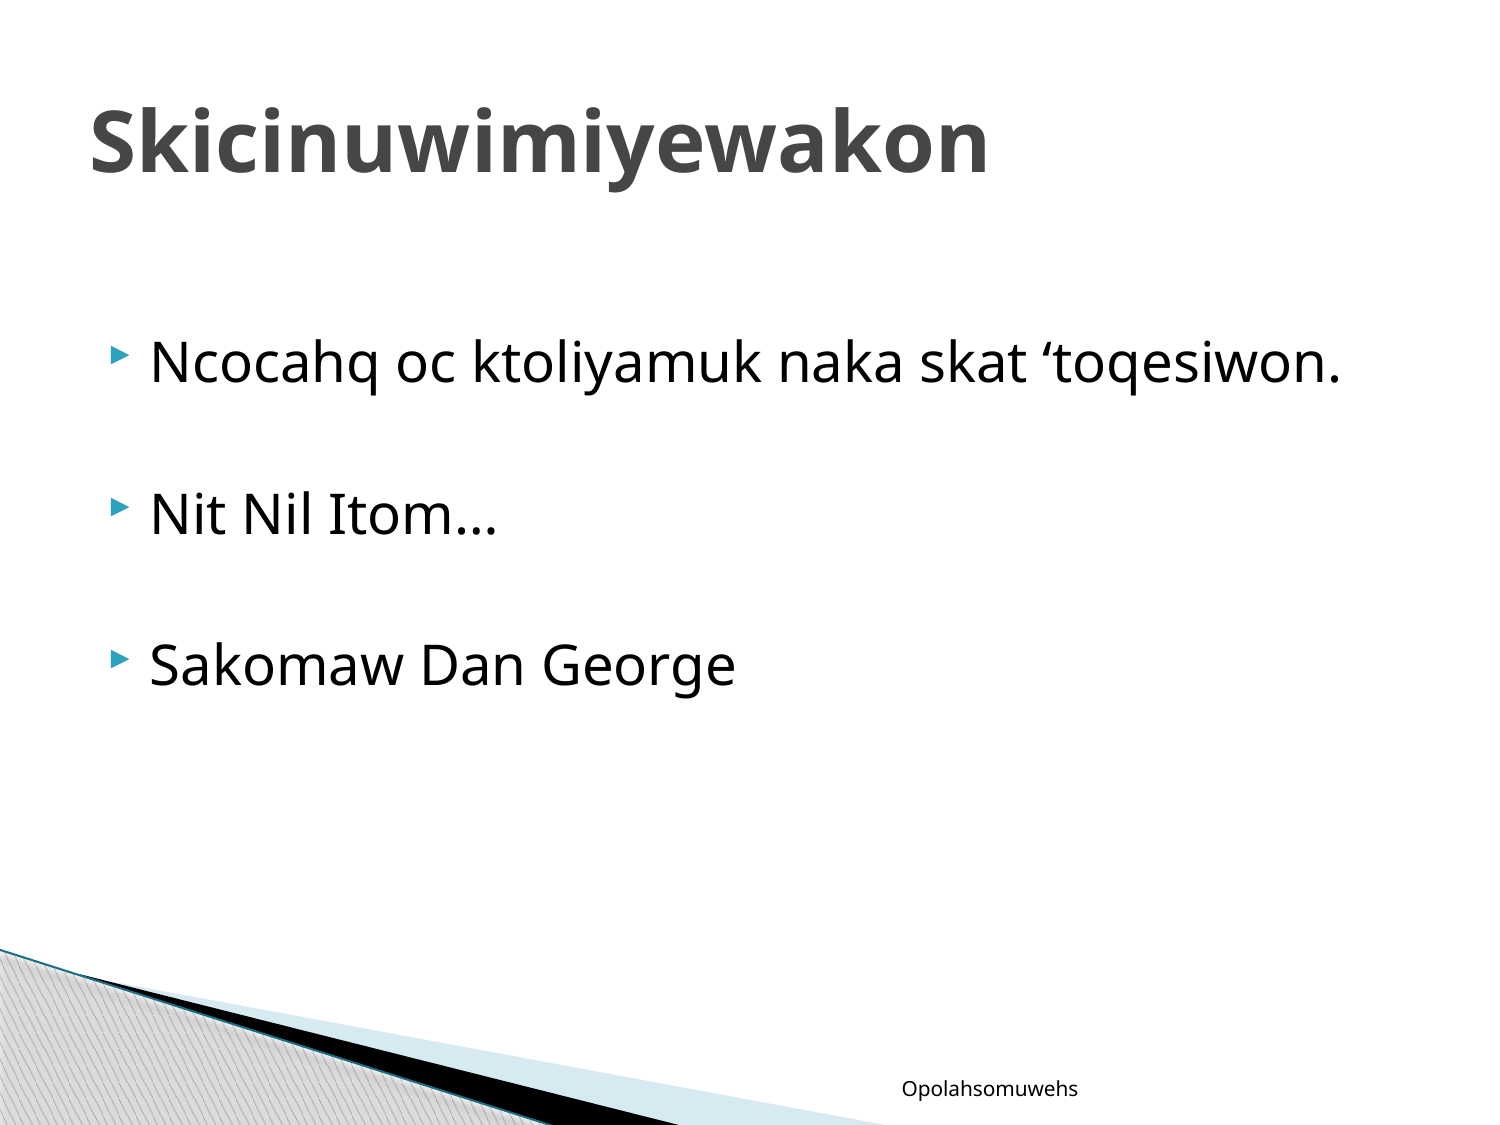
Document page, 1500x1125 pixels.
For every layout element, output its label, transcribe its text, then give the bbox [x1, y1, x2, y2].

title Skicinuwimiyewakon [75, 45, 1425, 233]
list Ncocahq oc ktoliyamuk naka skat ‘toqesiwon. Nit Nil Itom… Sakomaw Dan George [75, 243, 1425, 986]
footer Opolahsomuwehs [718, 1051, 1105, 1112]
